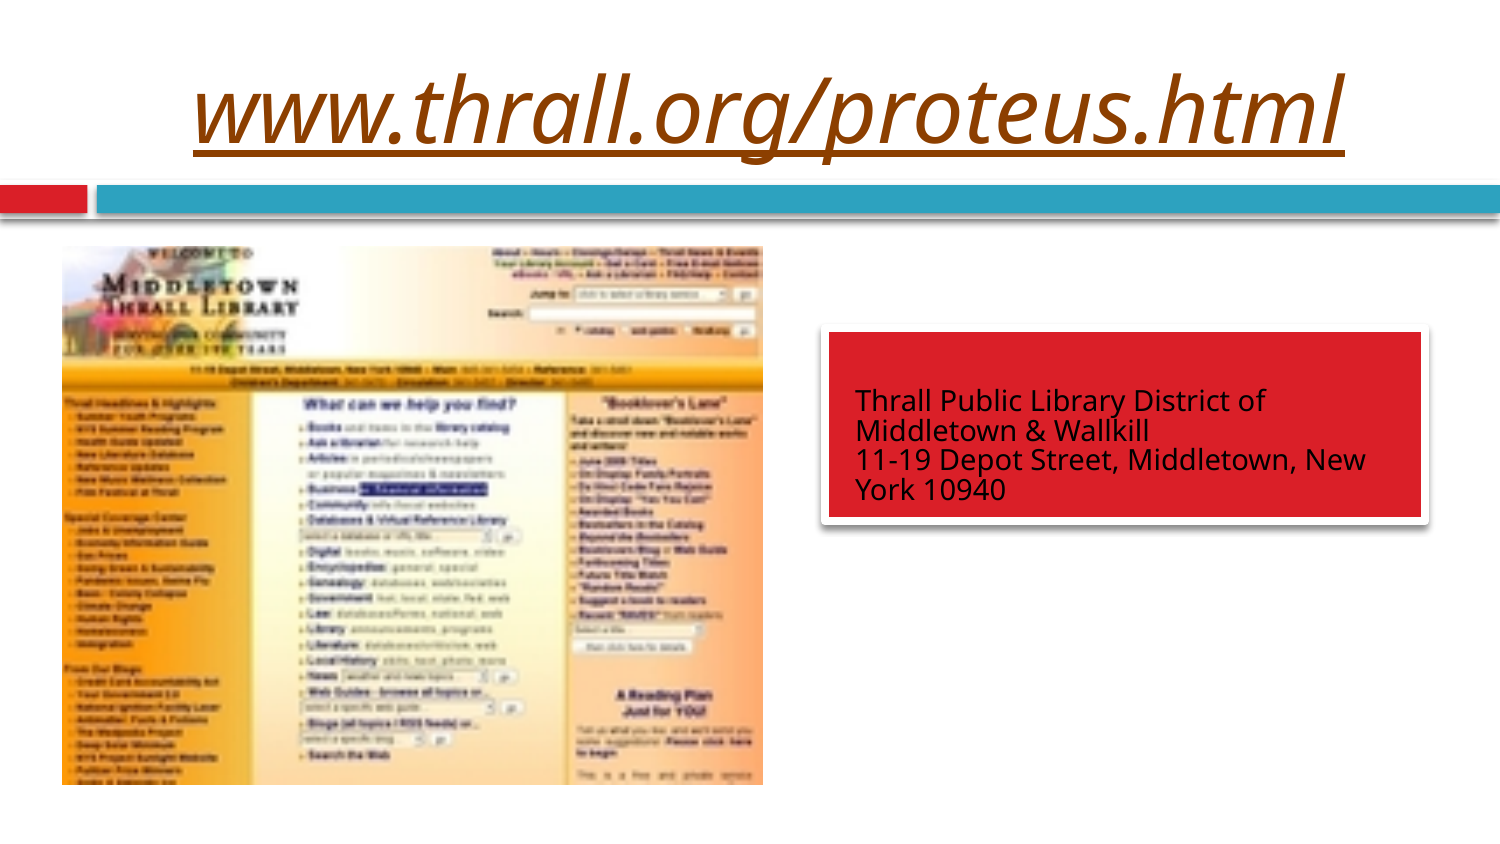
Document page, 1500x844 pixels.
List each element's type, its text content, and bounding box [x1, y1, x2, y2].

text_box Thrall Public Library District of Middletown & Wallkill 11-19 Depot Street, Middletown, New York 10940 [821, 324, 1429, 525]
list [62, 246, 763, 785]
title www.thrall.org/proteus.html [99, 19, 1438, 185]
